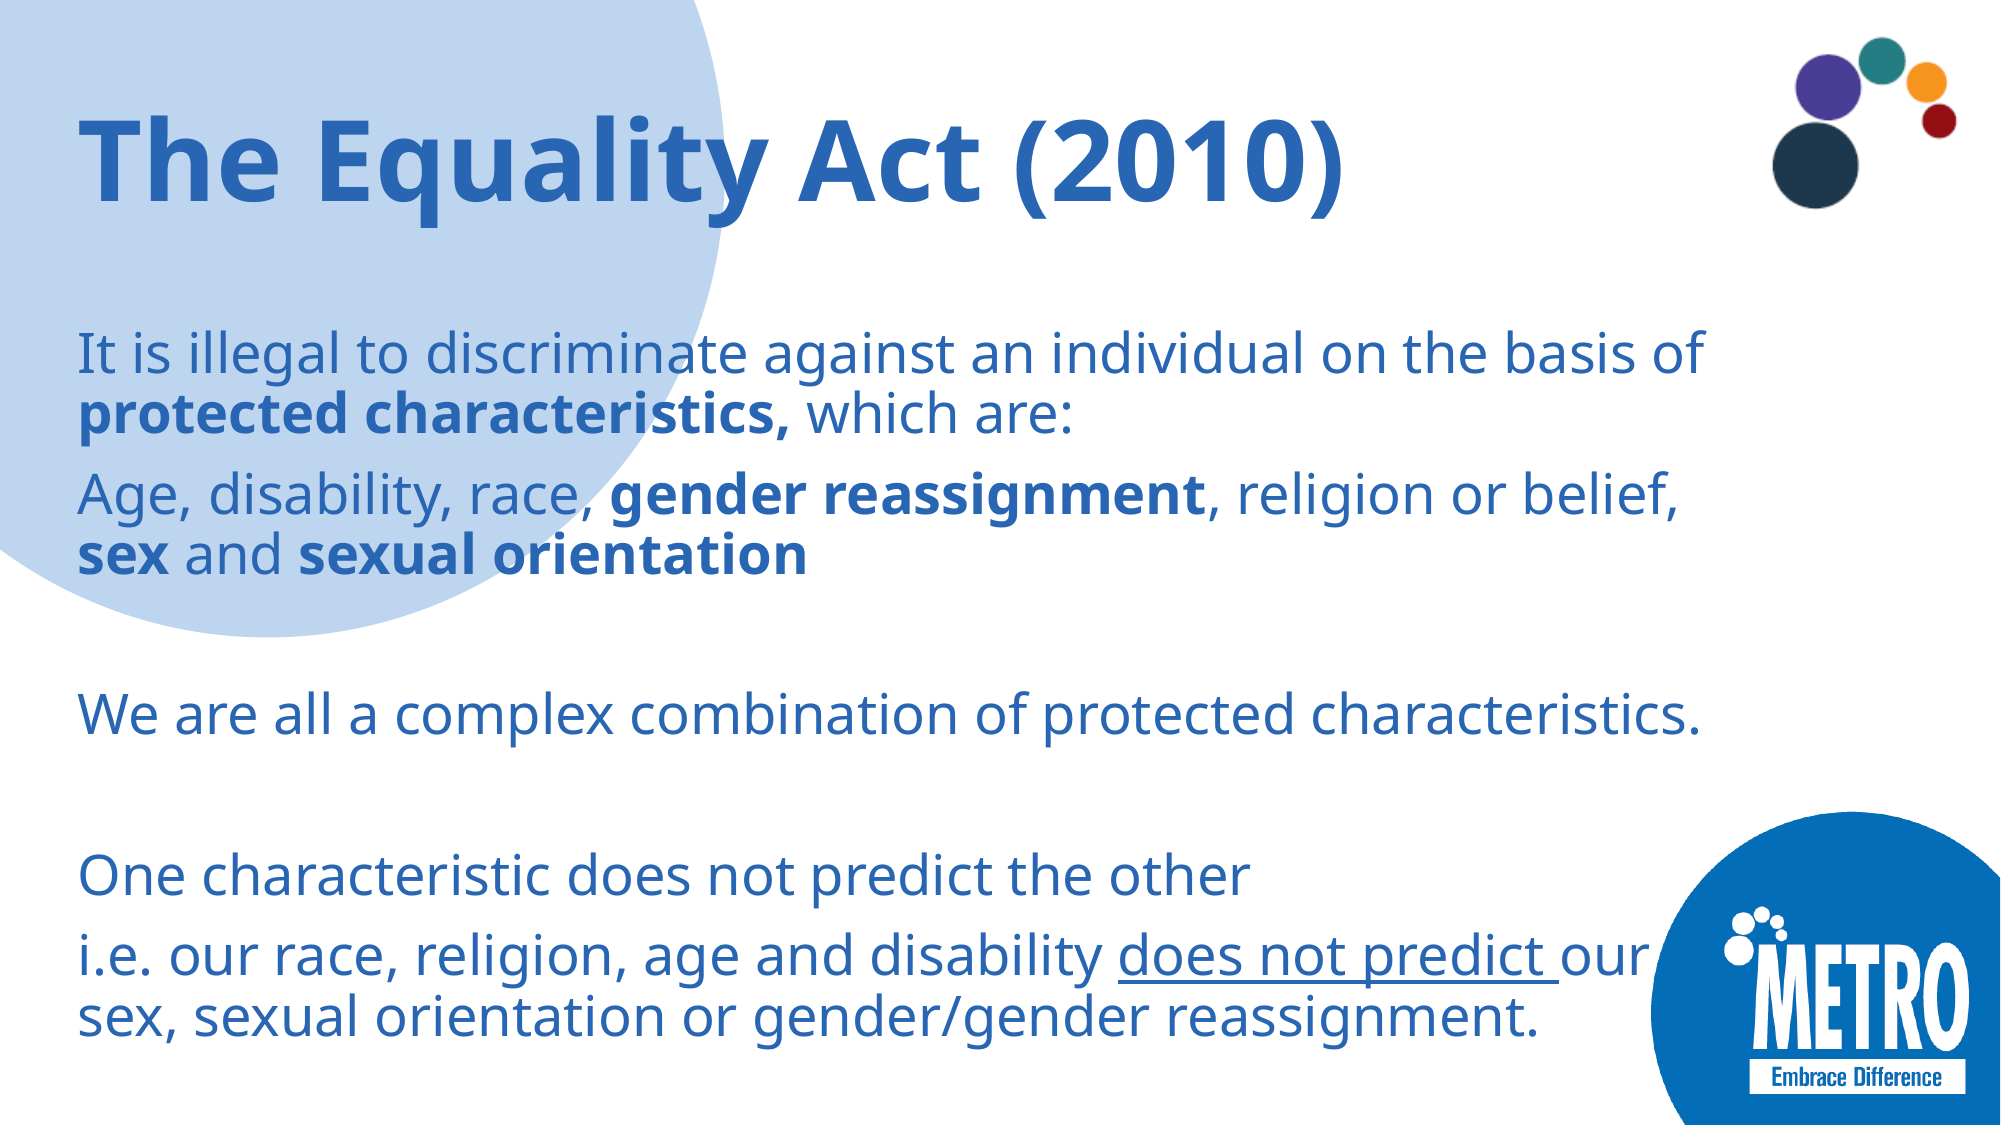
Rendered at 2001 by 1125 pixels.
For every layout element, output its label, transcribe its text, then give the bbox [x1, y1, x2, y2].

picture [1651, 811, 2001, 1125]
picture [1759, 31, 1964, 215]
text_box The Equality Act (2010) [62, 56, 1672, 275]
list It is illegal to discriminate against an individual on the basis of protected characteristics, which are: Age, disability, race, gender reassignment, religion or belief, sex and sexual orientation We are all a complex combination of protected characteristics. One characteristic does not predict the other i.e. our race, religion, age and disability does not predict our sex, sexual orientation or gender/gender reassignment. [62, 317, 1721, 1069]
